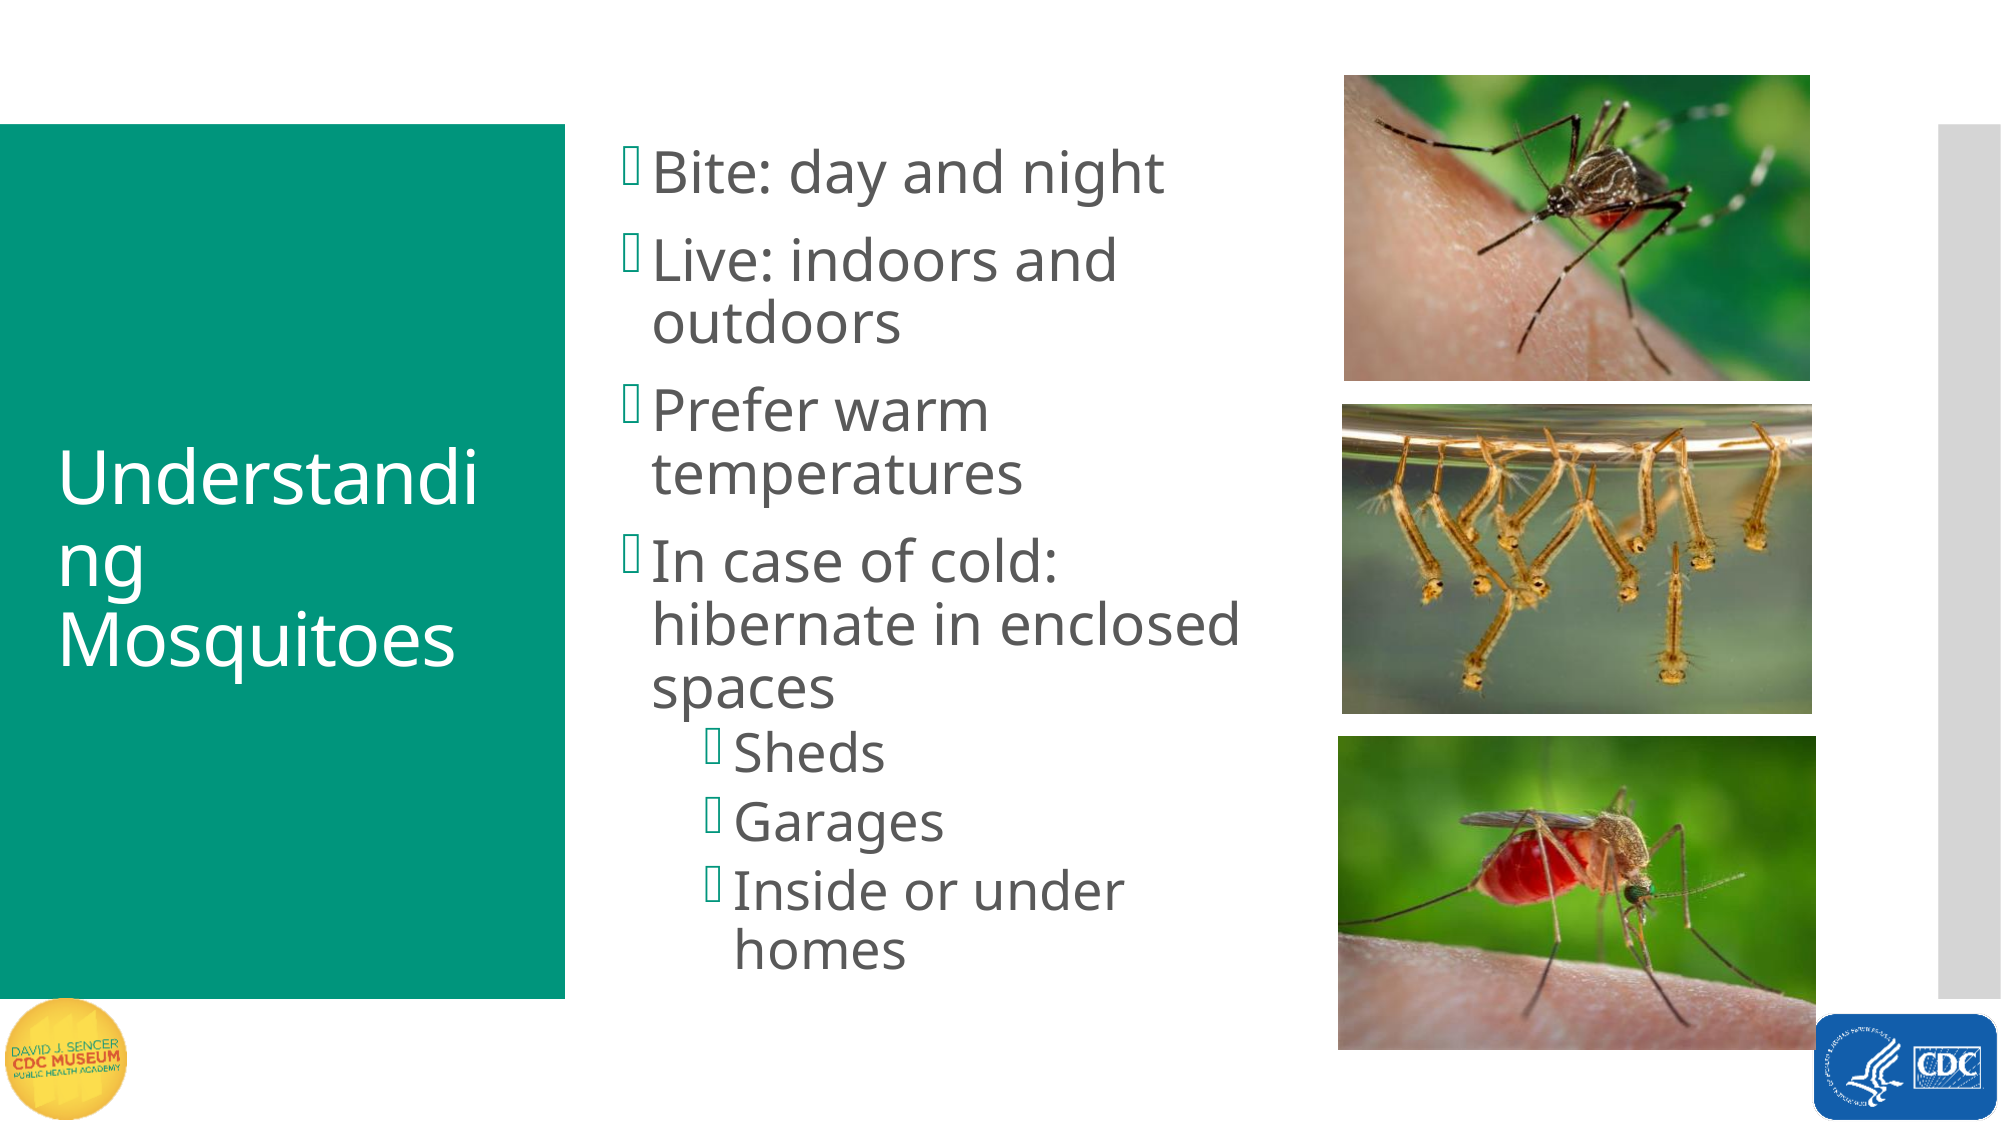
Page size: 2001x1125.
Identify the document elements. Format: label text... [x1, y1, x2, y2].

picture [1341, 404, 1812, 714]
title Understanding Mosquitoes [41, 184, 525, 940]
picture [4, 998, 127, 1121]
picture [1338, 736, 2000, 1125]
picture [1344, 75, 1810, 382]
list Bite: day and night Live: indoors and outdoors Prefer warm temperatures In case of cold: hibernate in enclosed spaces Sheds Garages Inside or under homes [606, 124, 1311, 1000]
text_box [1937, 124, 2000, 1000]
text_box [0, 124, 566, 1000]
